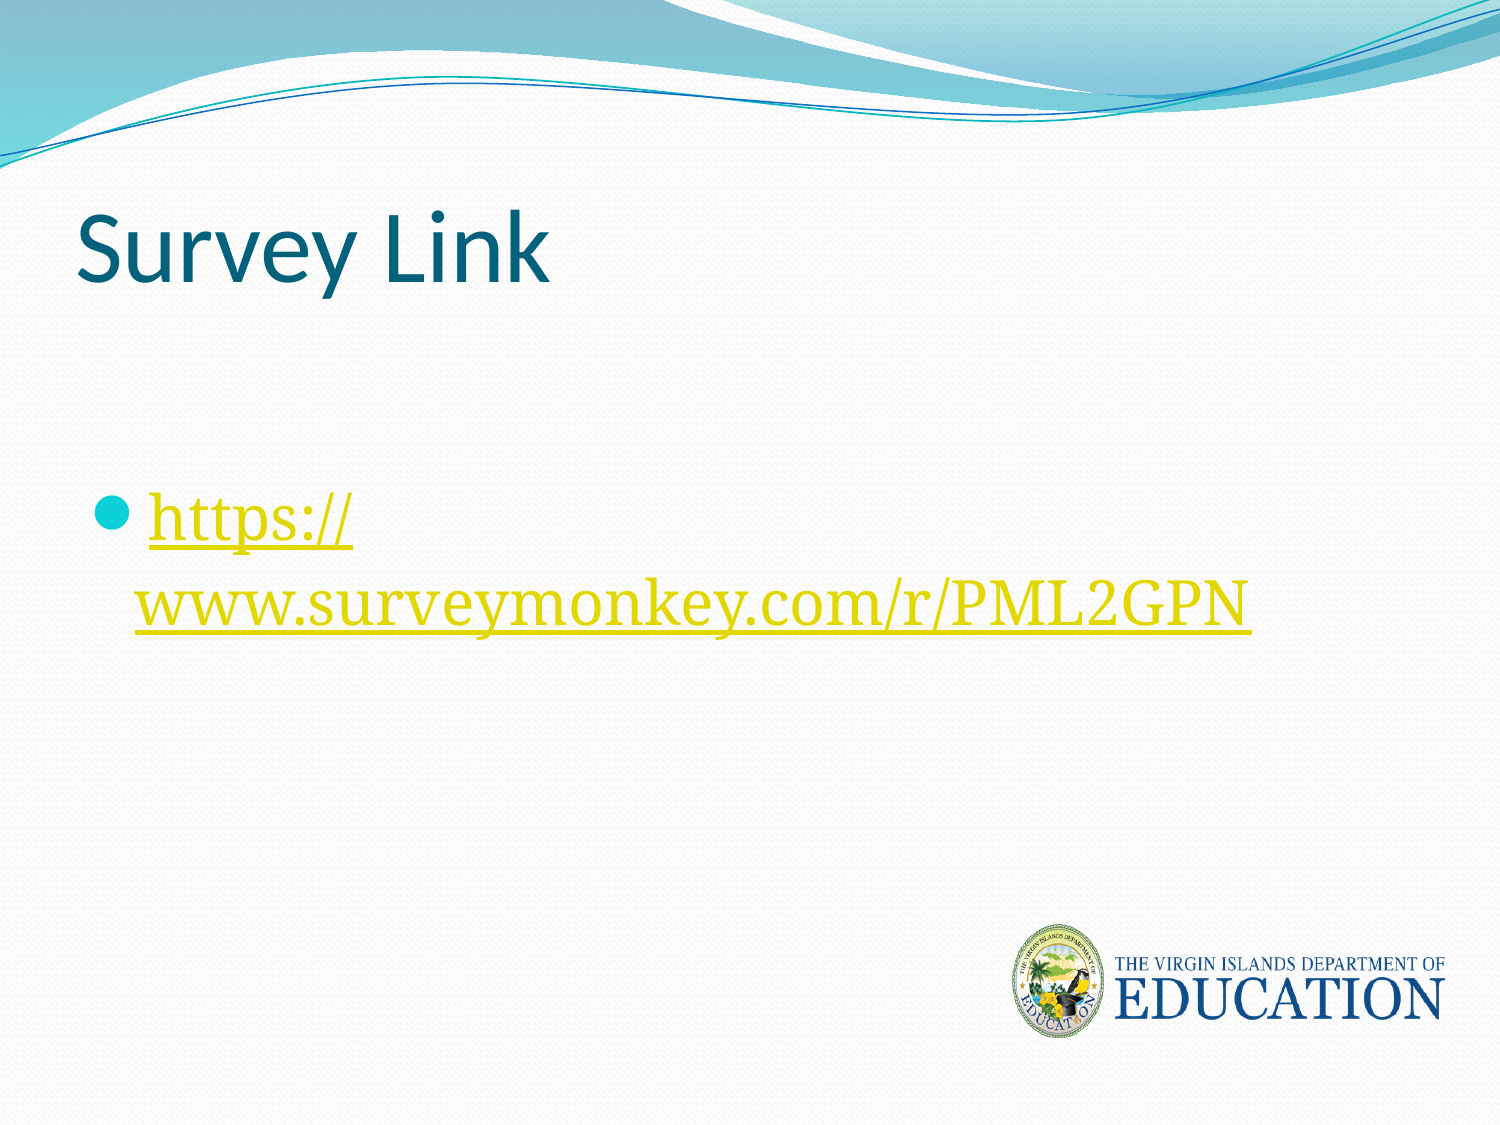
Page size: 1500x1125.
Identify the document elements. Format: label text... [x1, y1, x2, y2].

list https://www.surveymonkey.com/r/PML2GPN [75, 317, 1425, 1038]
title Survey Link [75, 115, 1425, 303]
picture [1012, 924, 1451, 1038]
